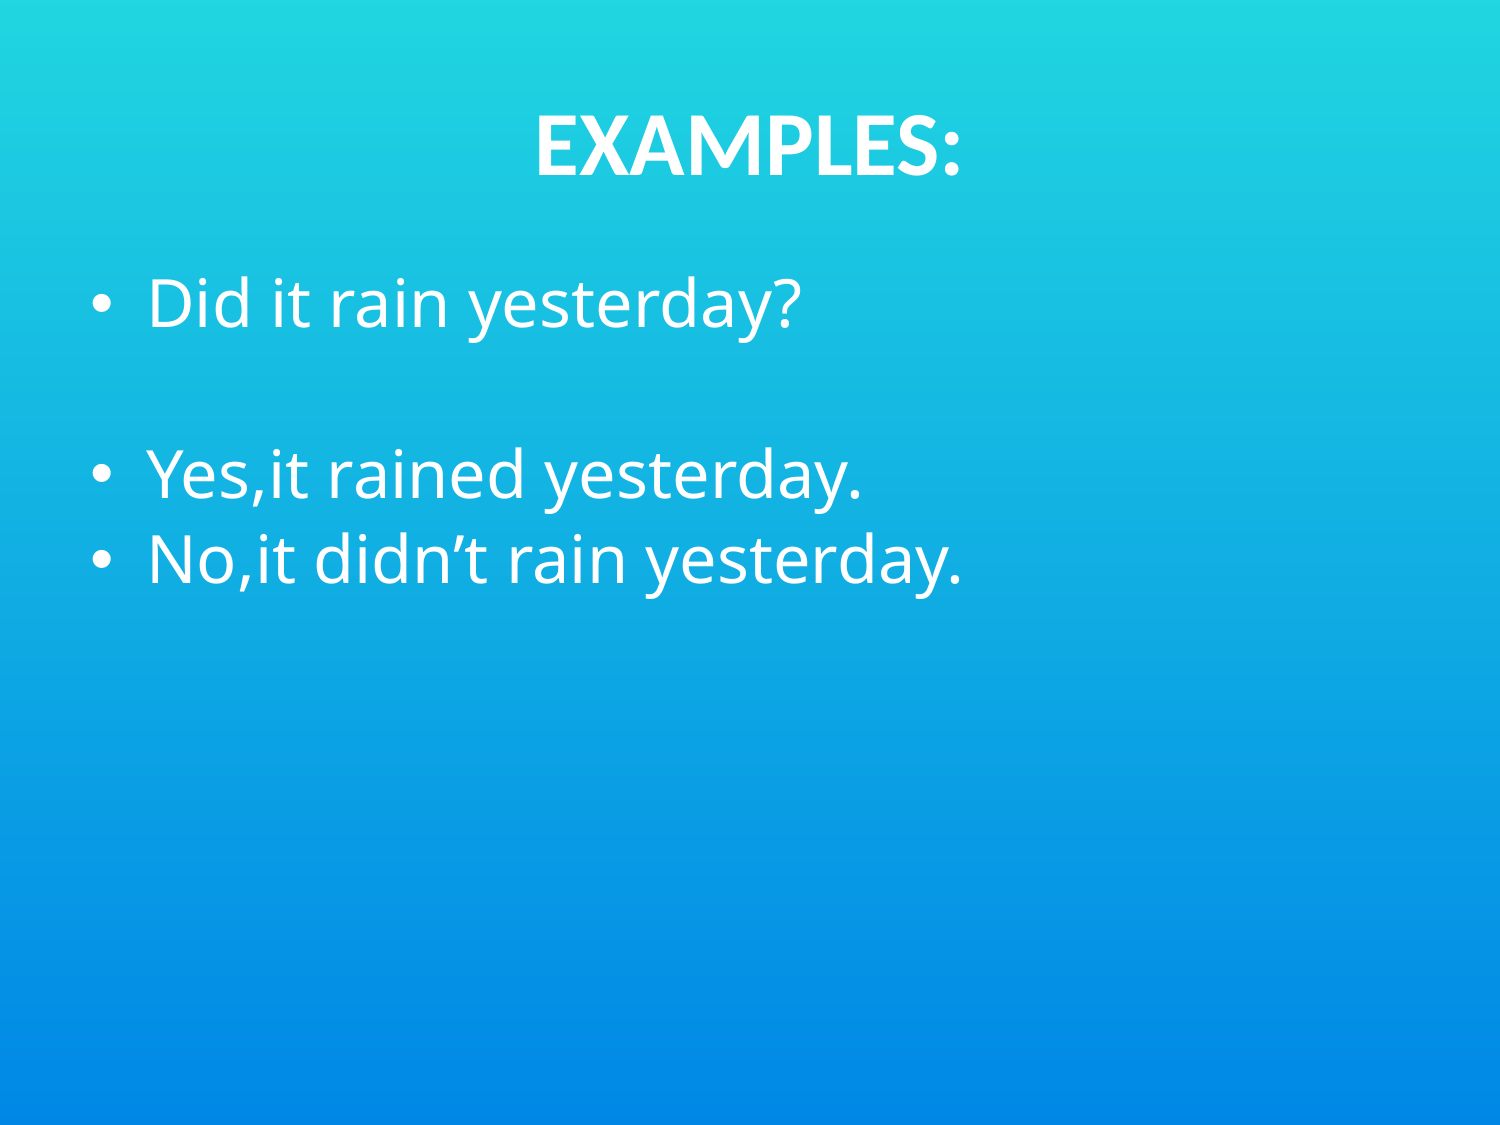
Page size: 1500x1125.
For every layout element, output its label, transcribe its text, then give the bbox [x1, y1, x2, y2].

title EXAMPLES: [75, 45, 1425, 233]
list Did it rain yesterday? Yes,it rained yesterday. No,it didn’t rain yesterday. [75, 262, 1425, 1005]
